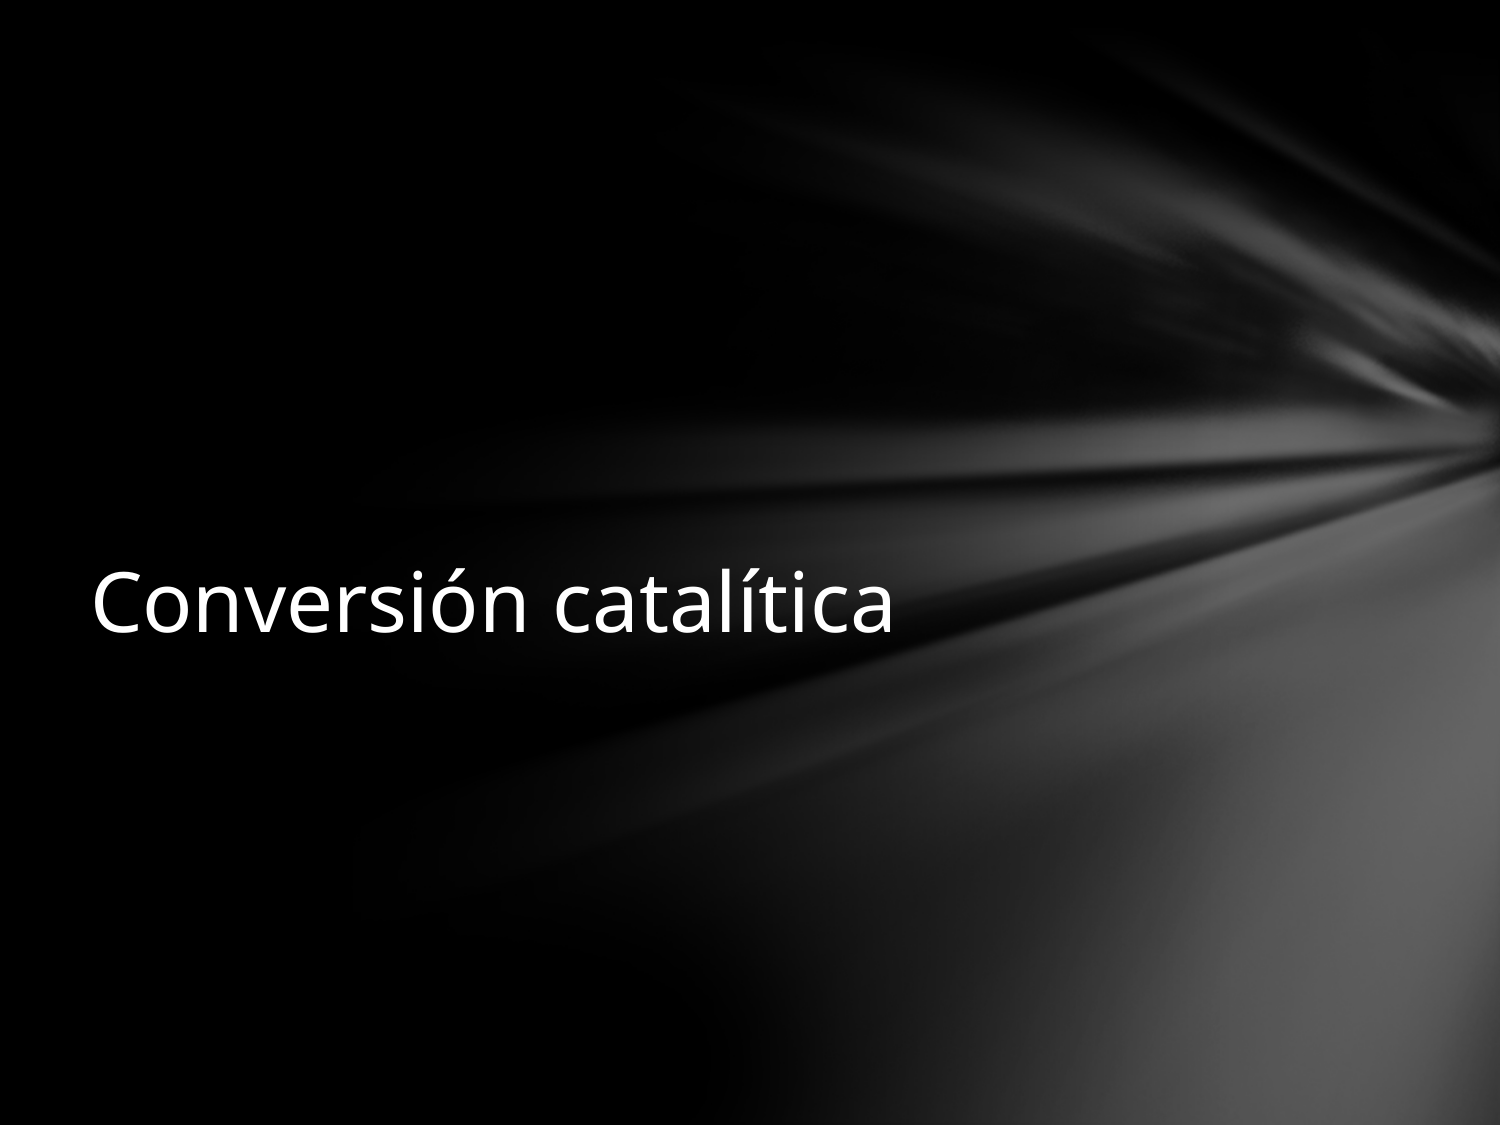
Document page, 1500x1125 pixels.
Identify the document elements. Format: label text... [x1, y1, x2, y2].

title Conversión catalítica [75, 468, 1425, 657]
